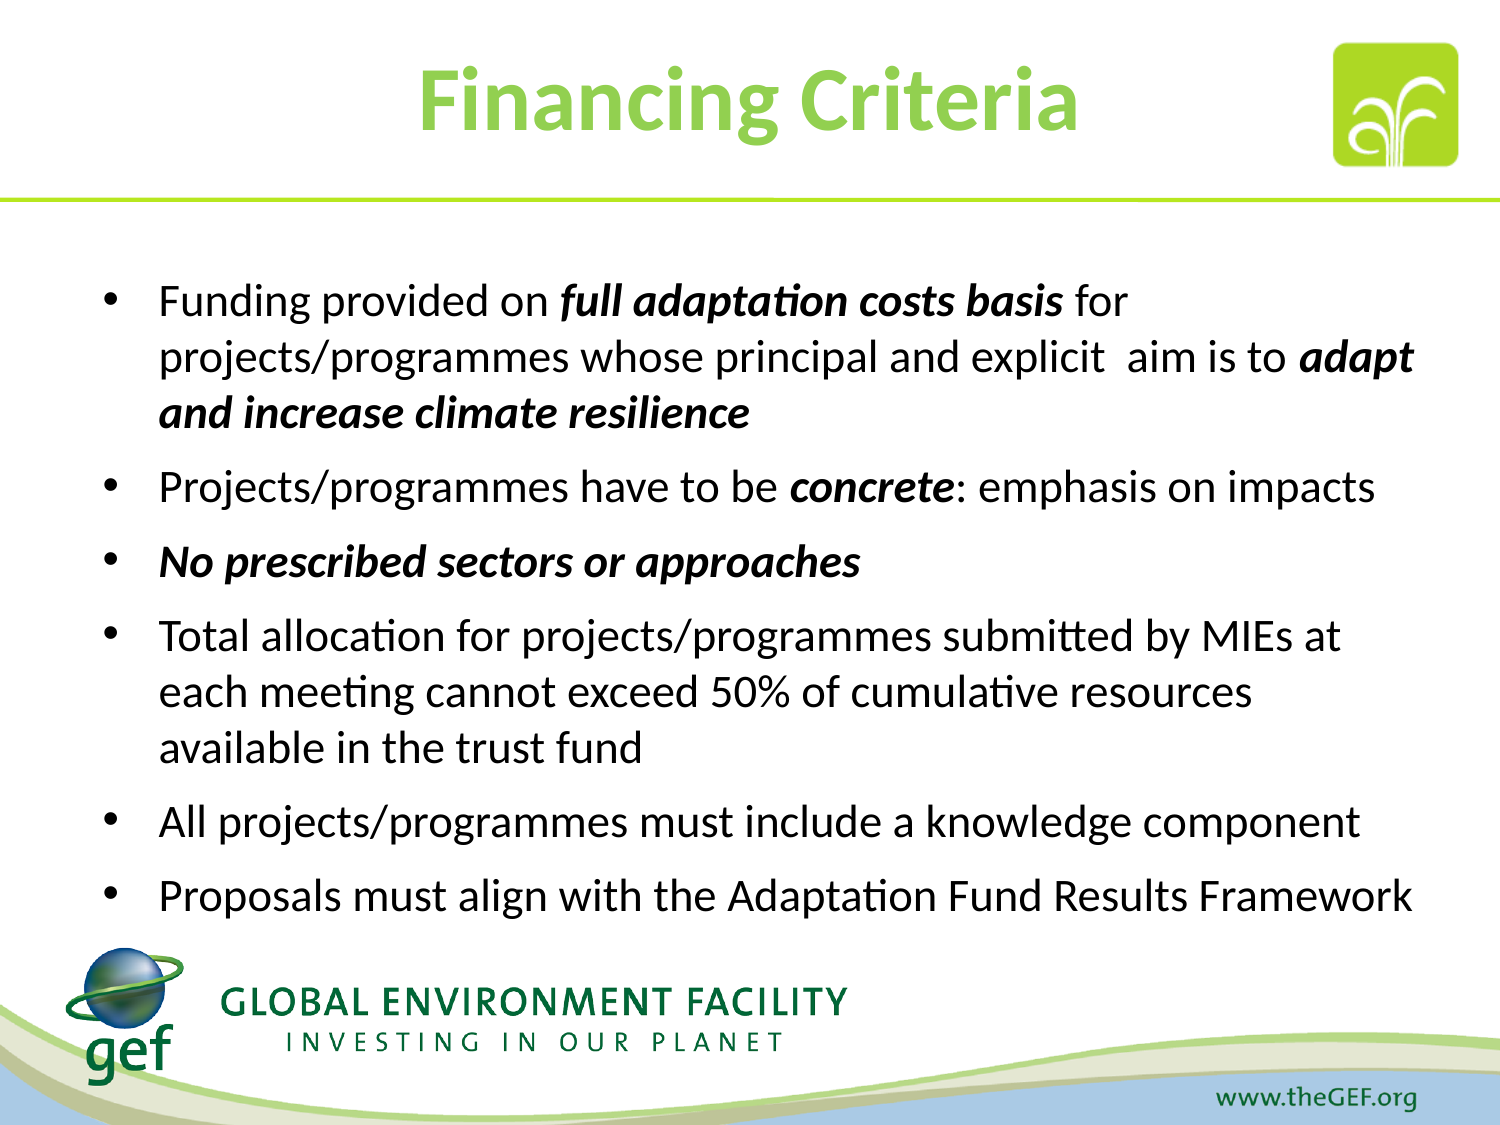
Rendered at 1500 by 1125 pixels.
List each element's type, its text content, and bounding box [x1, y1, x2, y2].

picture [1299, 24, 1476, 181]
picture [0, 920, 1500, 1125]
title Financing Criteria [74, 0, 1426, 188]
list Funding provided on full adaptation costs basis for projects/programmes whose principal and explicit aim is to adapt and increase climate resilience Projects/programmes have to be concrete: emphasis on impacts No prescribed sectors or approaches Total allocation for projects/programmes submitted by MIEs at each meeting cannot exceed 50% of cumulative resources available in the trust fund All projects/programmes must include a knowledge component Proposals must align with the Adaptation Fund Results Framework [87, 262, 1438, 988]
